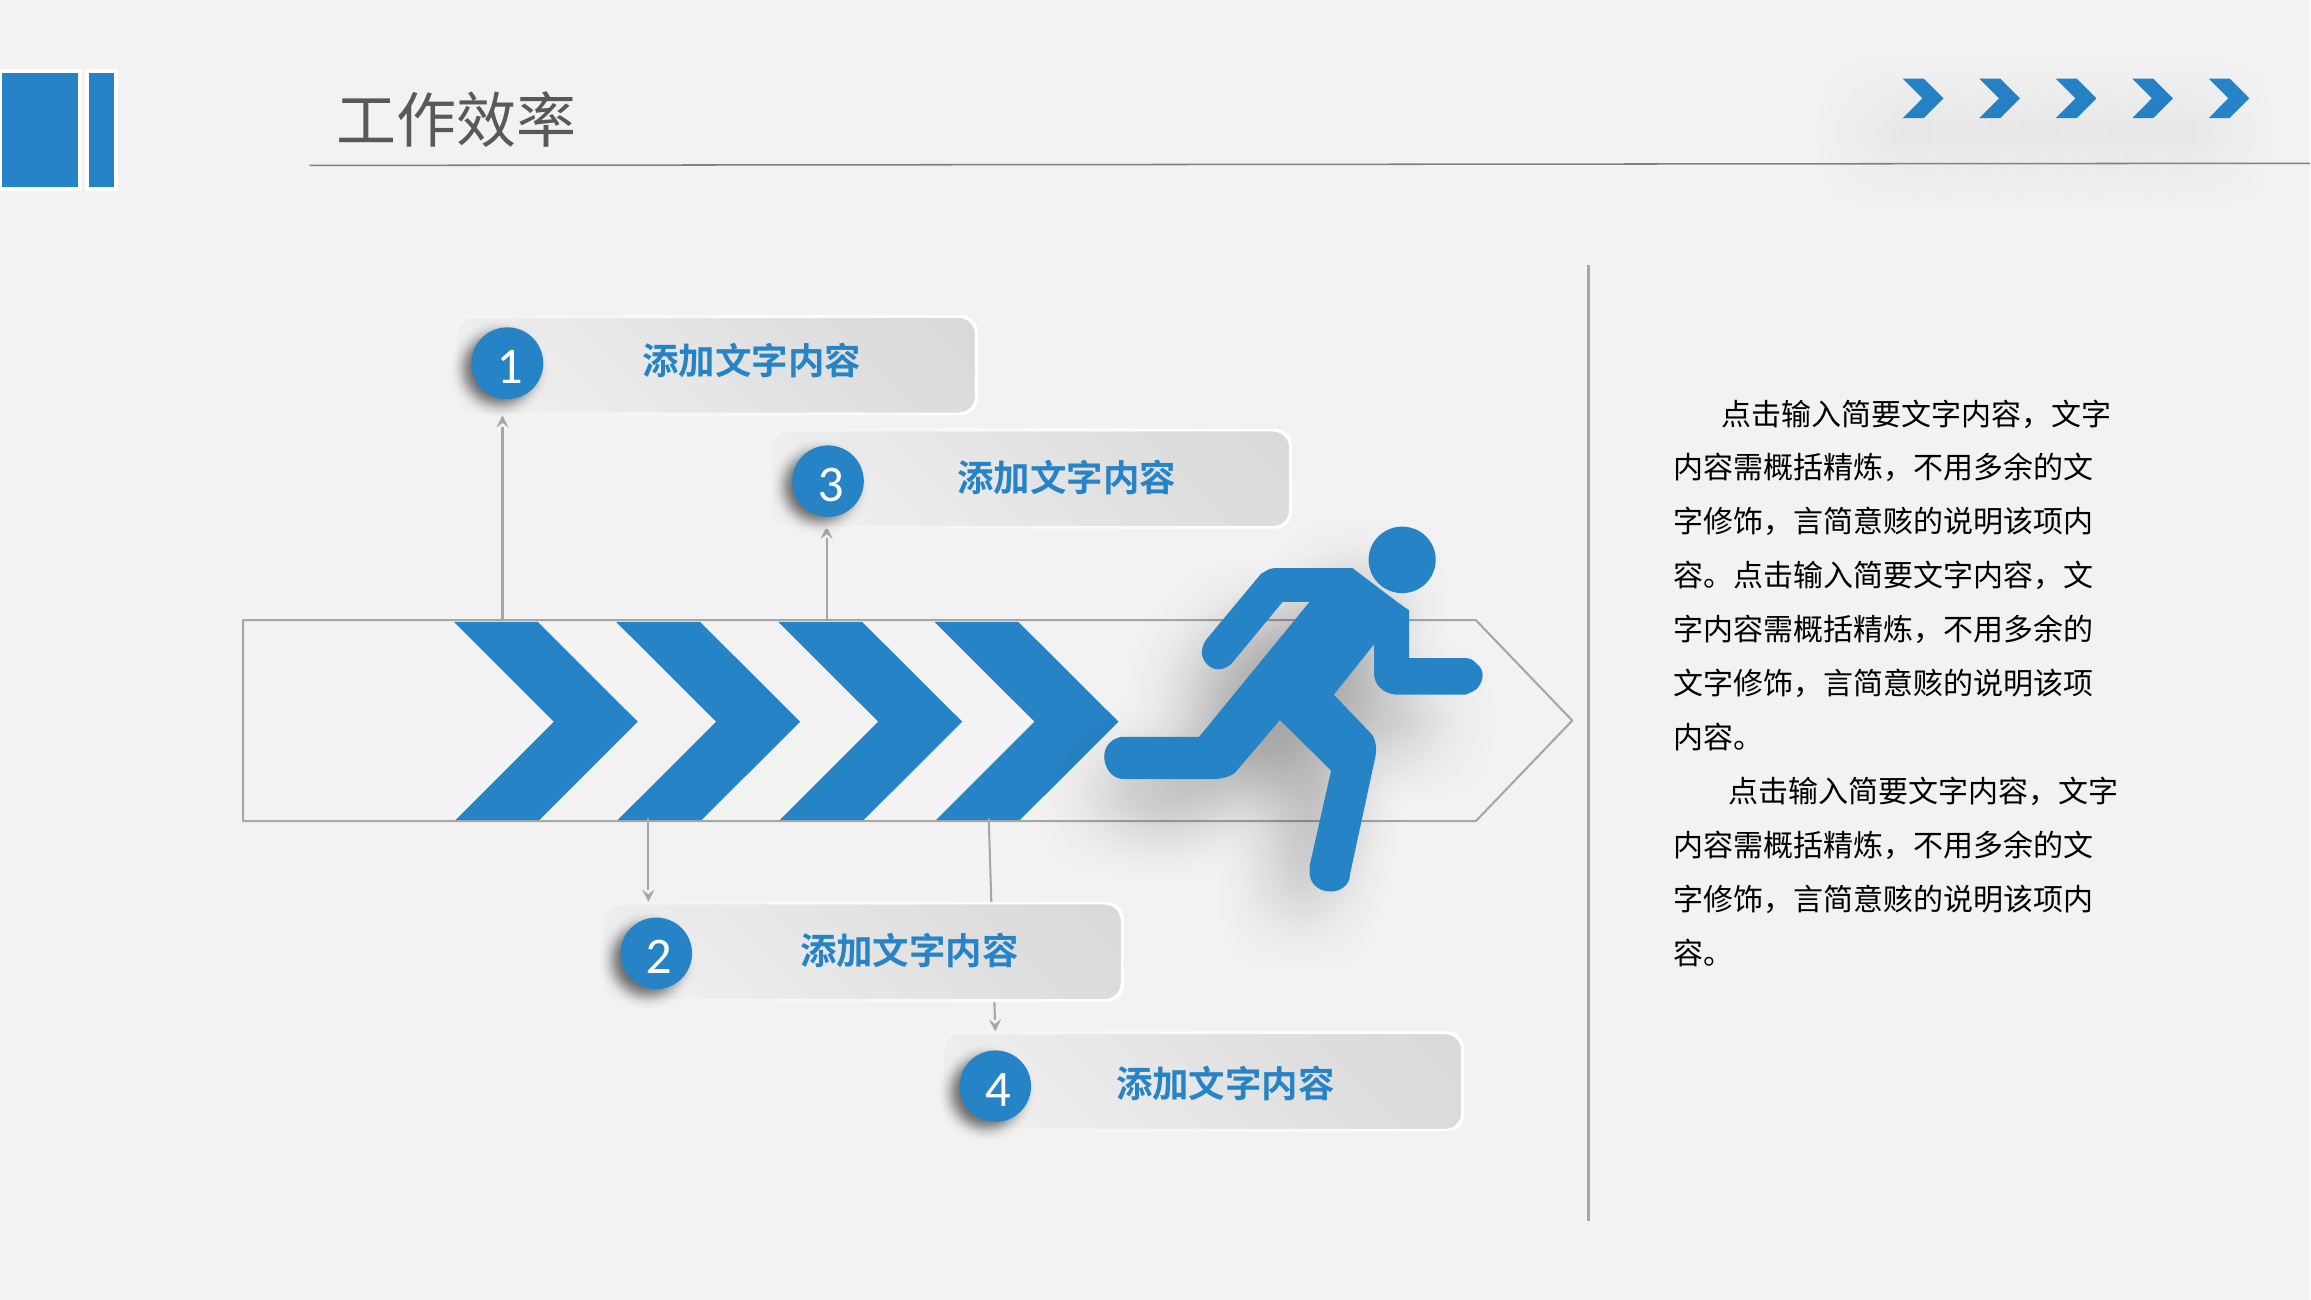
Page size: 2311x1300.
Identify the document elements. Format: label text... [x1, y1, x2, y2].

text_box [1101, 526, 1485, 892]
title 工作效率 [316, 70, 1119, 166]
text_box [1489, 632, 1573, 742]
text_box [242, 619, 1096, 822]
text_box 点击输入简要文字内容，文字内容需概括精炼，不用多余的文字修饰，言简意赅的说明该项内容。点击输入简要文字内容，文字内容需概括精炼，不用多余的文字修饰，言简意赅的说明该项内容。 点击输入简要文字内容，文字内容需概括精炼，不用多余的文字修饰，言简意赅的说明该项内容。 [1653, 366, 2140, 981]
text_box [767, 428, 1293, 529]
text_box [988, 1011, 996, 1029]
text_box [599, 901, 1124, 1003]
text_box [939, 1031, 1465, 1132]
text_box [988, 818, 996, 900]
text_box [453, 314, 979, 416]
text_box [1489, 751, 1545, 809]
